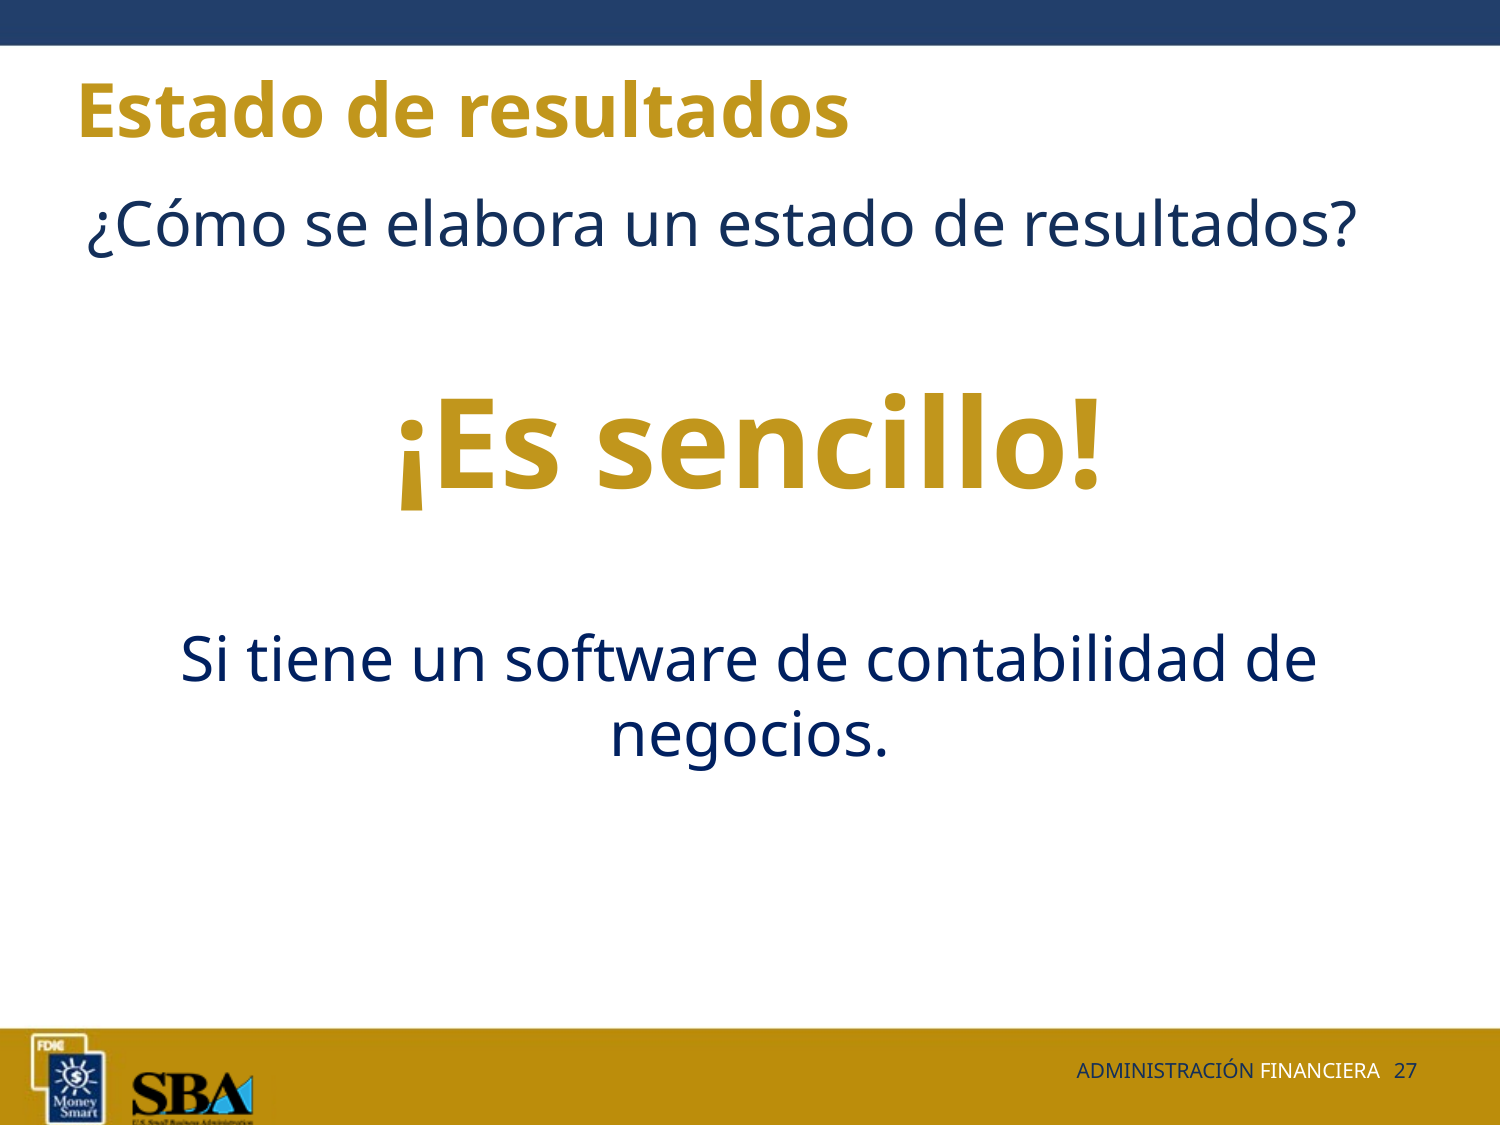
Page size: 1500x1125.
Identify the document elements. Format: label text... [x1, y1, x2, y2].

list ¿Cómo se elabora un estado de resultados? ¡Es sencillo! Si tiene un software de contabilidad de negocios. [87, 184, 1413, 998]
title Estado de resultados [75, 62, 1425, 163]
picture [0, 0, 1500, 1125]
